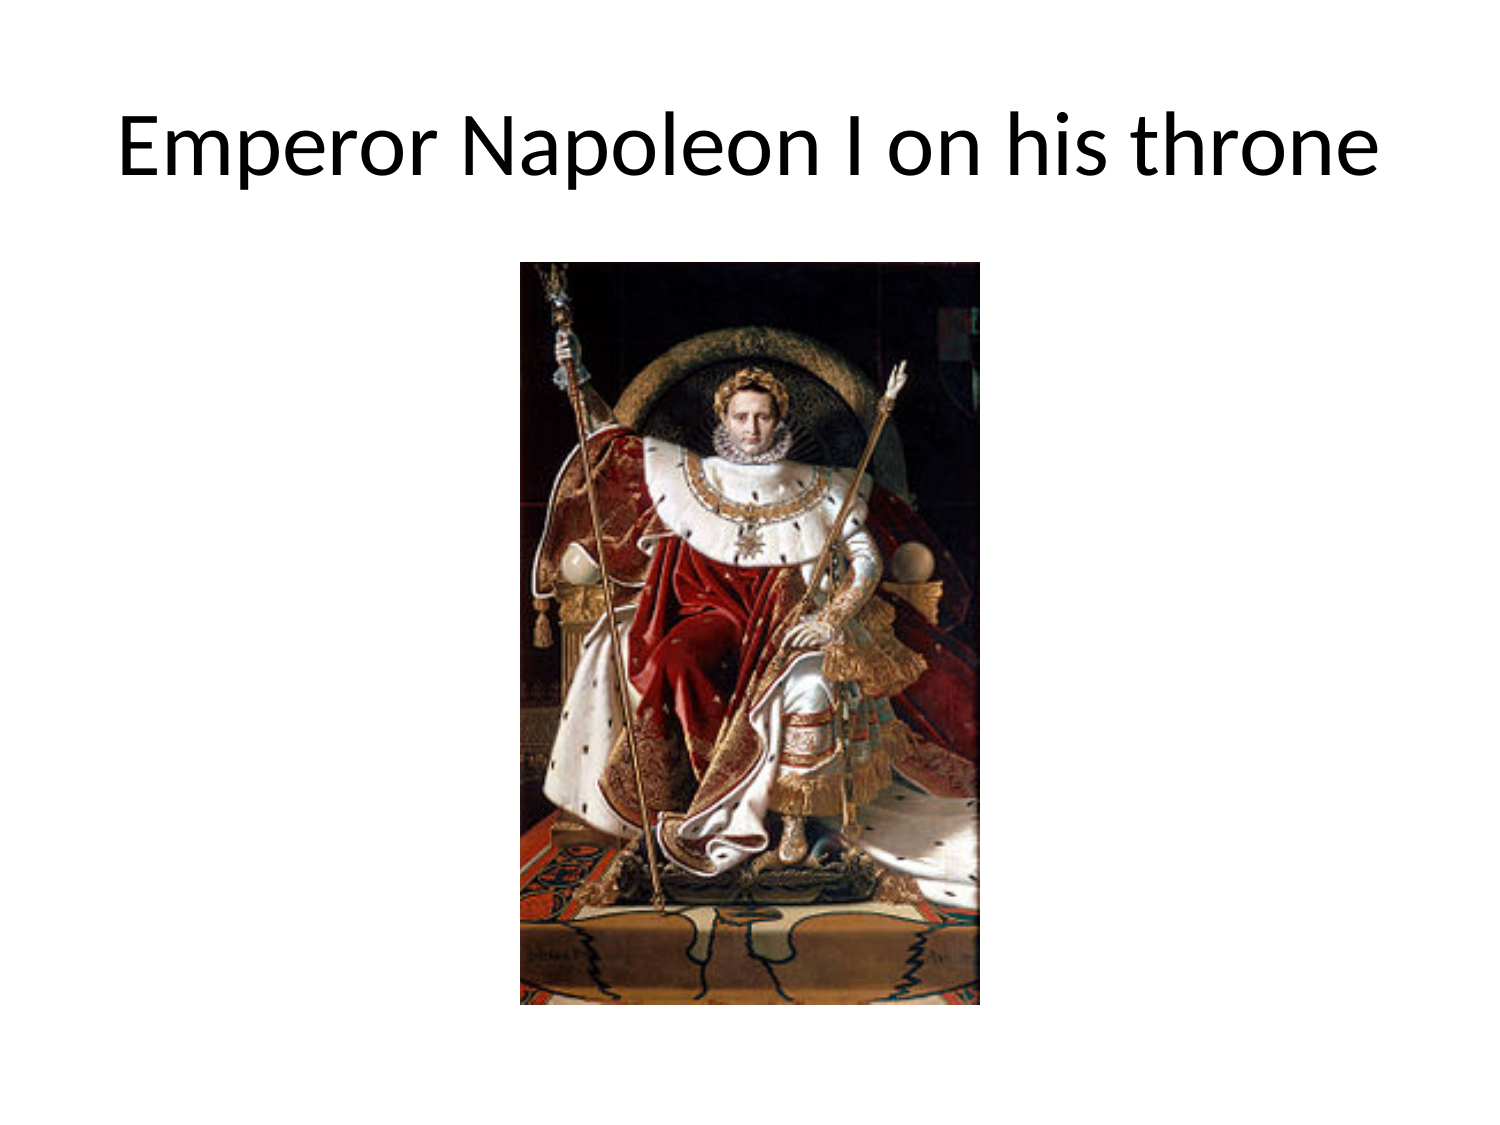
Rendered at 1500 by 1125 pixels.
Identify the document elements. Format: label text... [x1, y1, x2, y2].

title Emperor Napoleon I on his throne [75, 45, 1425, 233]
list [74, 262, 1426, 1006]
